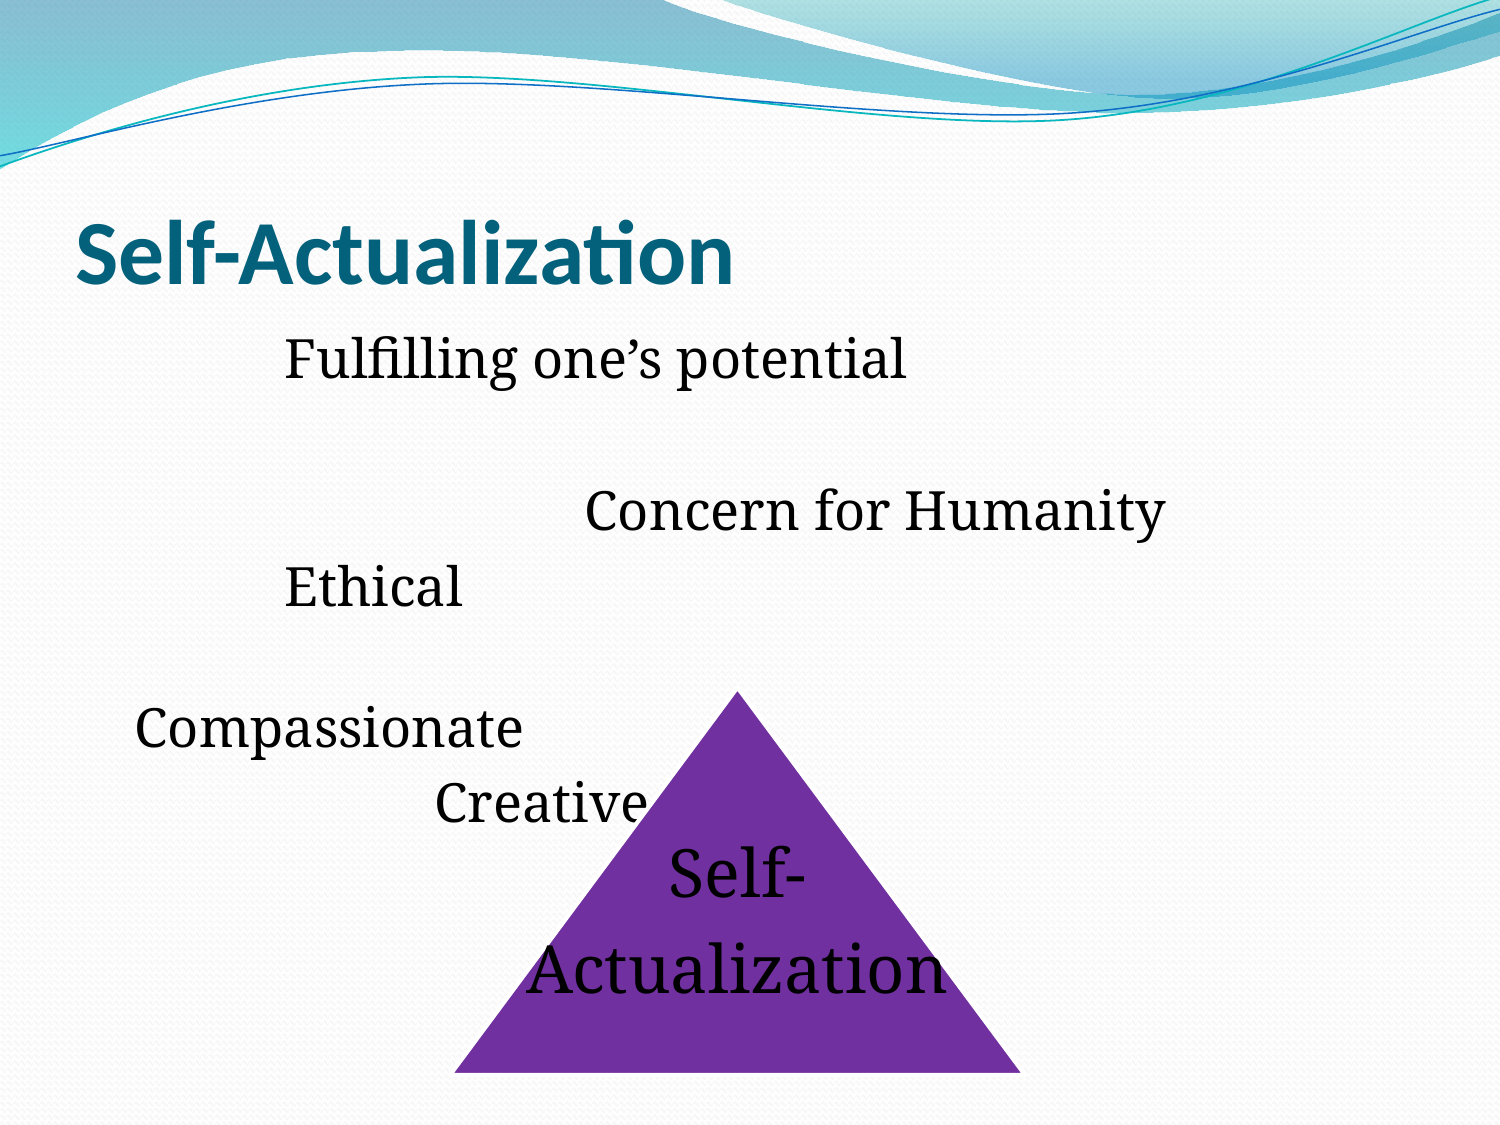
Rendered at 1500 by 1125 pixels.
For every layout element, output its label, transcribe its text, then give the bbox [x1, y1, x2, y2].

list Fulfilling one’s potential Concern for Humanity Ethical Compassionate Creative [75, 317, 1425, 1038]
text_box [449, 687, 1026, 1076]
title Self-Actualization [75, 115, 1425, 303]
